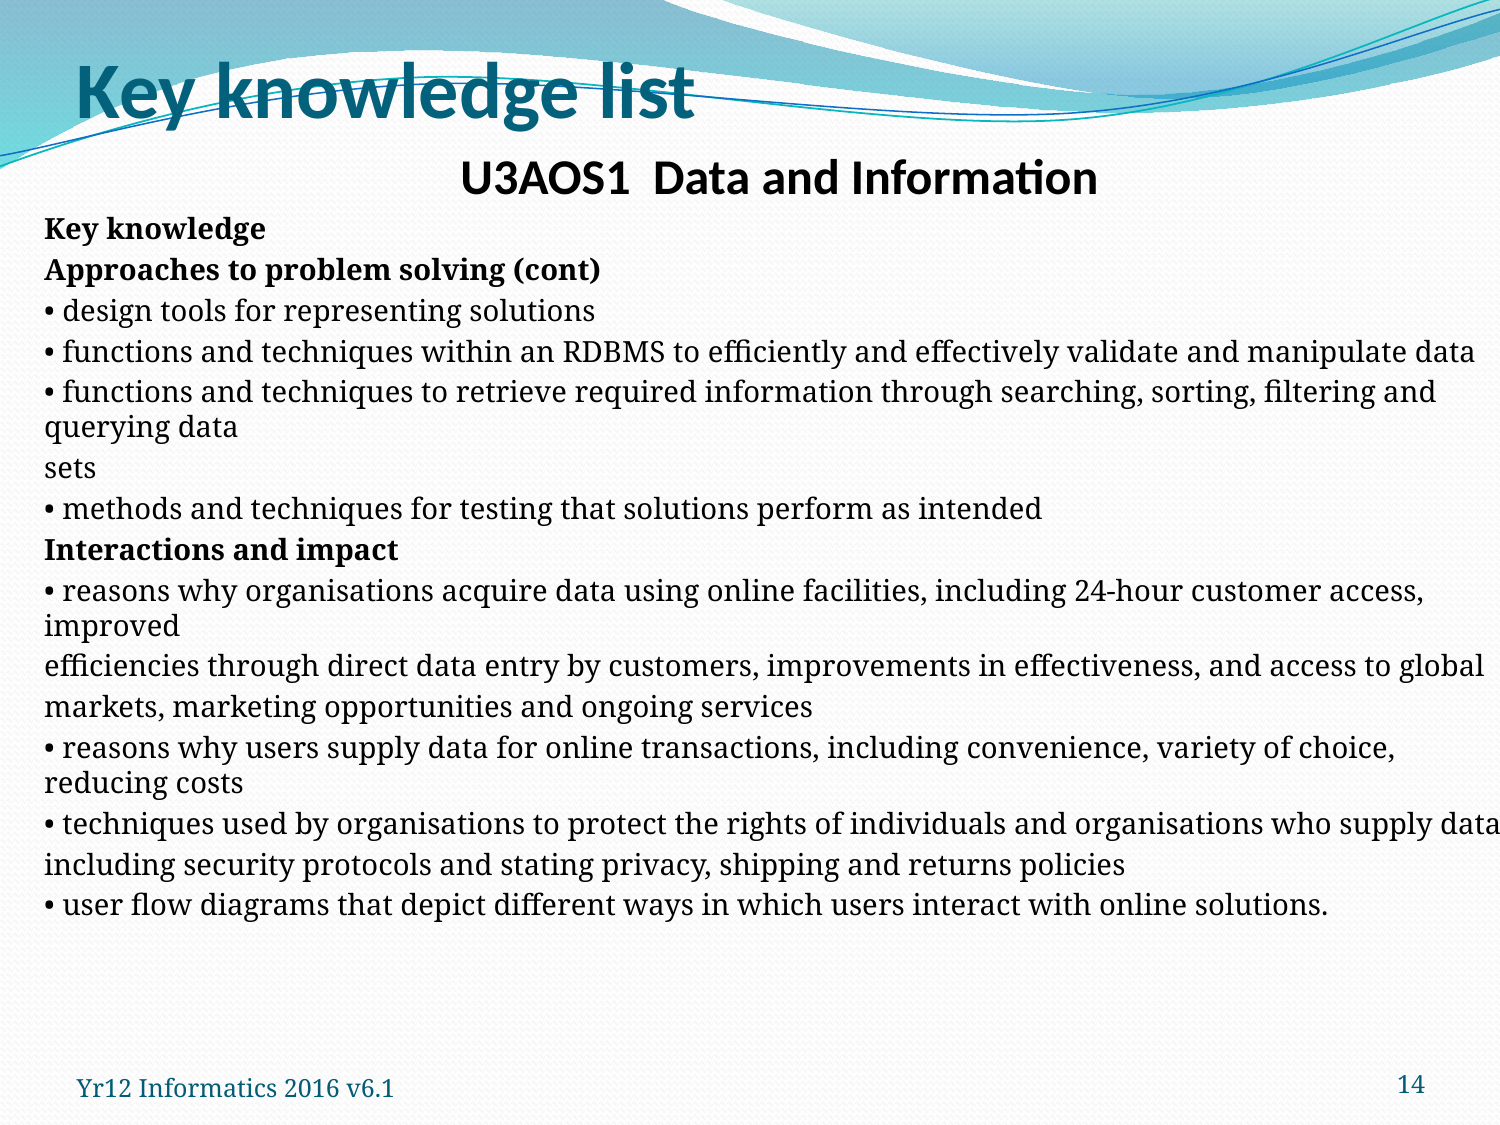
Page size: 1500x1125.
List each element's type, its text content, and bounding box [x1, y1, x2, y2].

slide_number 14 [1299, 1042, 1425, 1103]
title Key knowledge list [76, 30, 1427, 135]
list U3AOS1 Data and Information Key knowledge Approaches to problem solving (cont) • design tools for representing solutions • functions and techniques within an RDBMS to efficiently and effectively validate and manipulate data • functions and techniques to retrieve required information through searching, sorting, filtering and querying data sets • methods and techniques for testing that solutions perform as intended Interactions and impact • reasons why organisations acquire data using online facilities, including 24-hour customer access, improved efficiencies through direct data entry by customers, improvements in effectiveness, and access to global markets, marketing opportunities and ongoing services • reasons why users supply data for online transactions, including convenience, variety of choice, reducing costs • techniques used by organisations to protect the rights of individuals and organisations who supply data, including security protocols and stating privacy, shipping and returns policies • user flow diagrams that depict different ways in which users interact with online solutions. [29, 137, 1500, 1024]
footer Yr12 Informatics 2016 v6.1 [76, 1046, 627, 1107]
